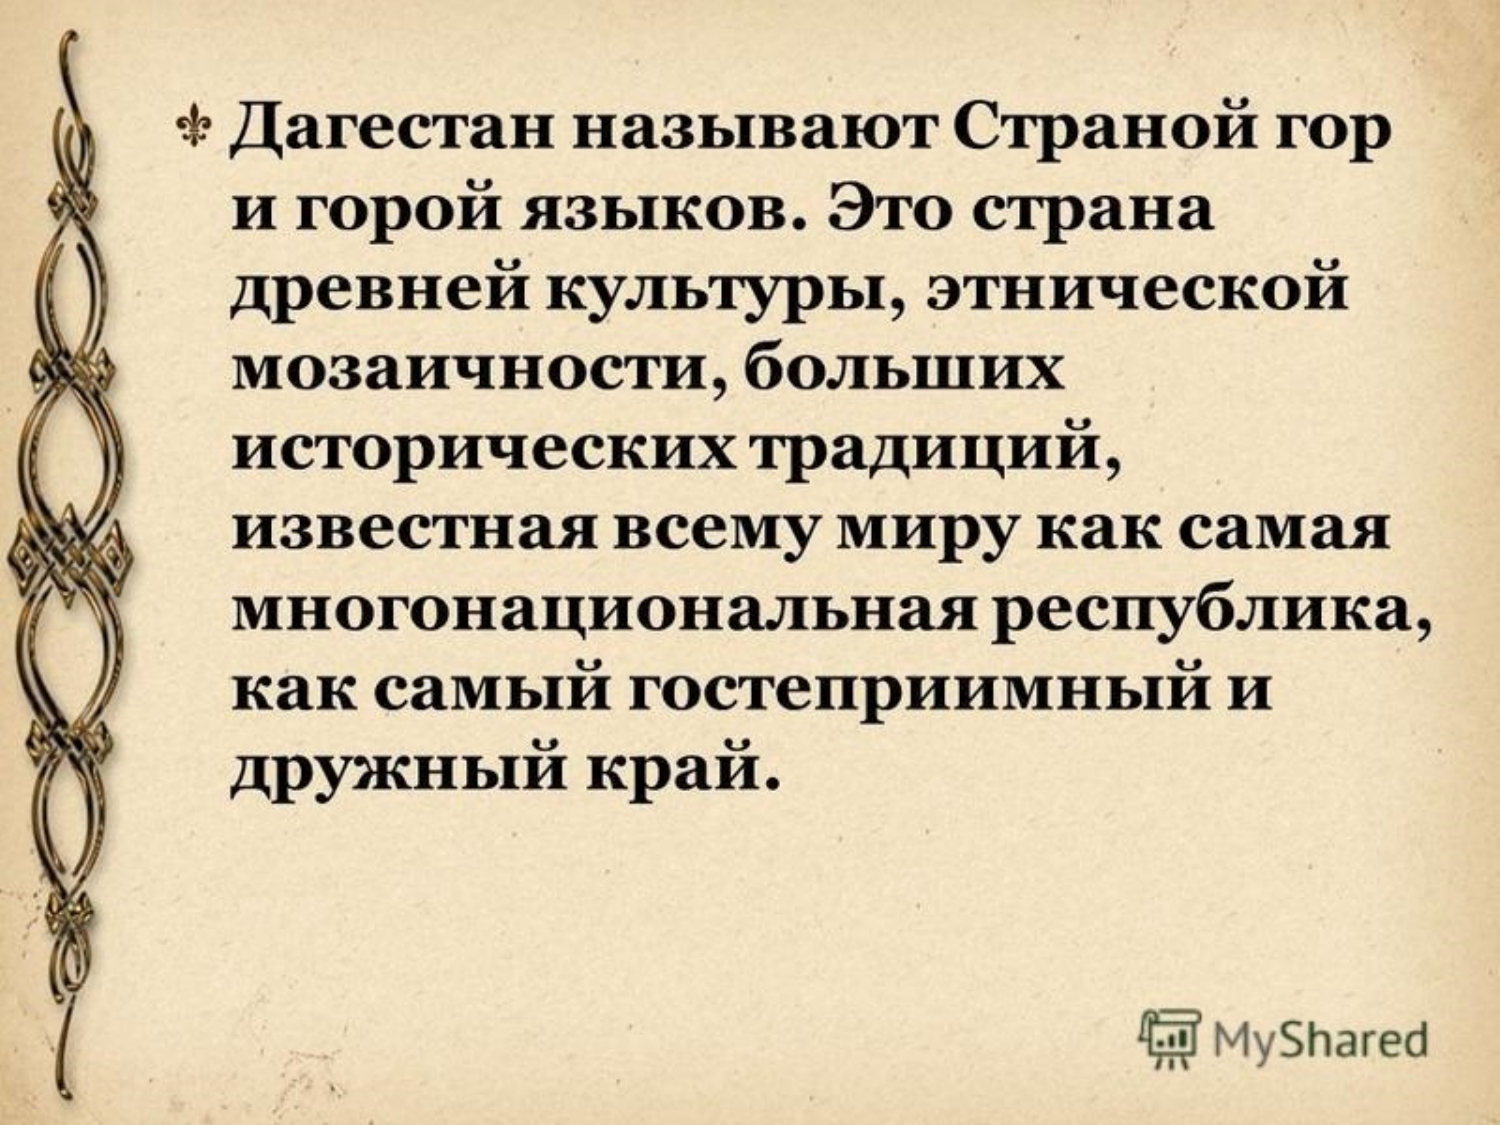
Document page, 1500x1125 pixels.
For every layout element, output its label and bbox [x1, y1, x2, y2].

list [0, 0, 1500, 1125]
